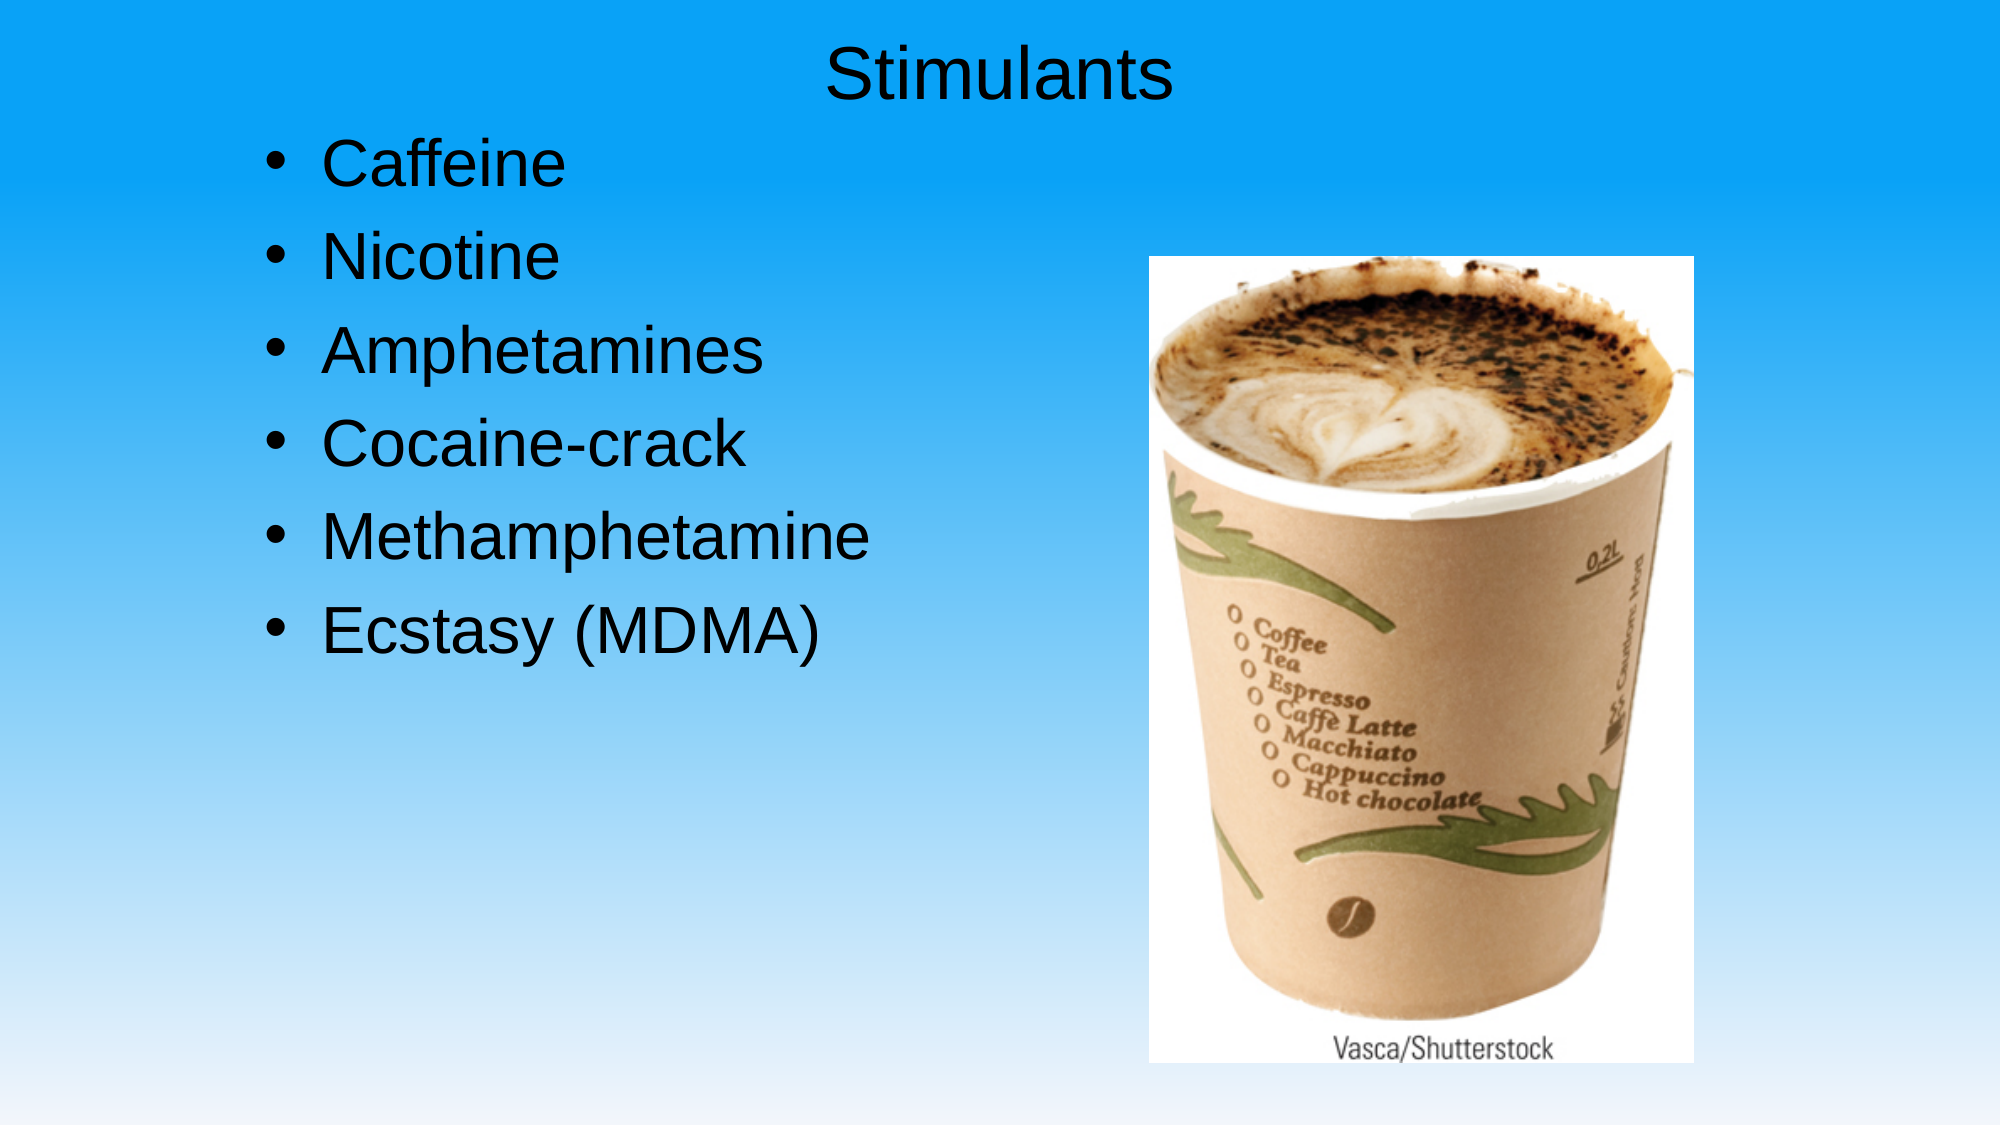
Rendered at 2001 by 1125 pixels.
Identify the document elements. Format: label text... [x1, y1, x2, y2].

title Stimulants [249, 0, 1750, 204]
text_box Caffeine Nicotine Amphetamines Cocaine-crack Methamphetamine Ecstasy (MDMA) [249, 112, 1675, 855]
picture [1149, 256, 1694, 1063]
